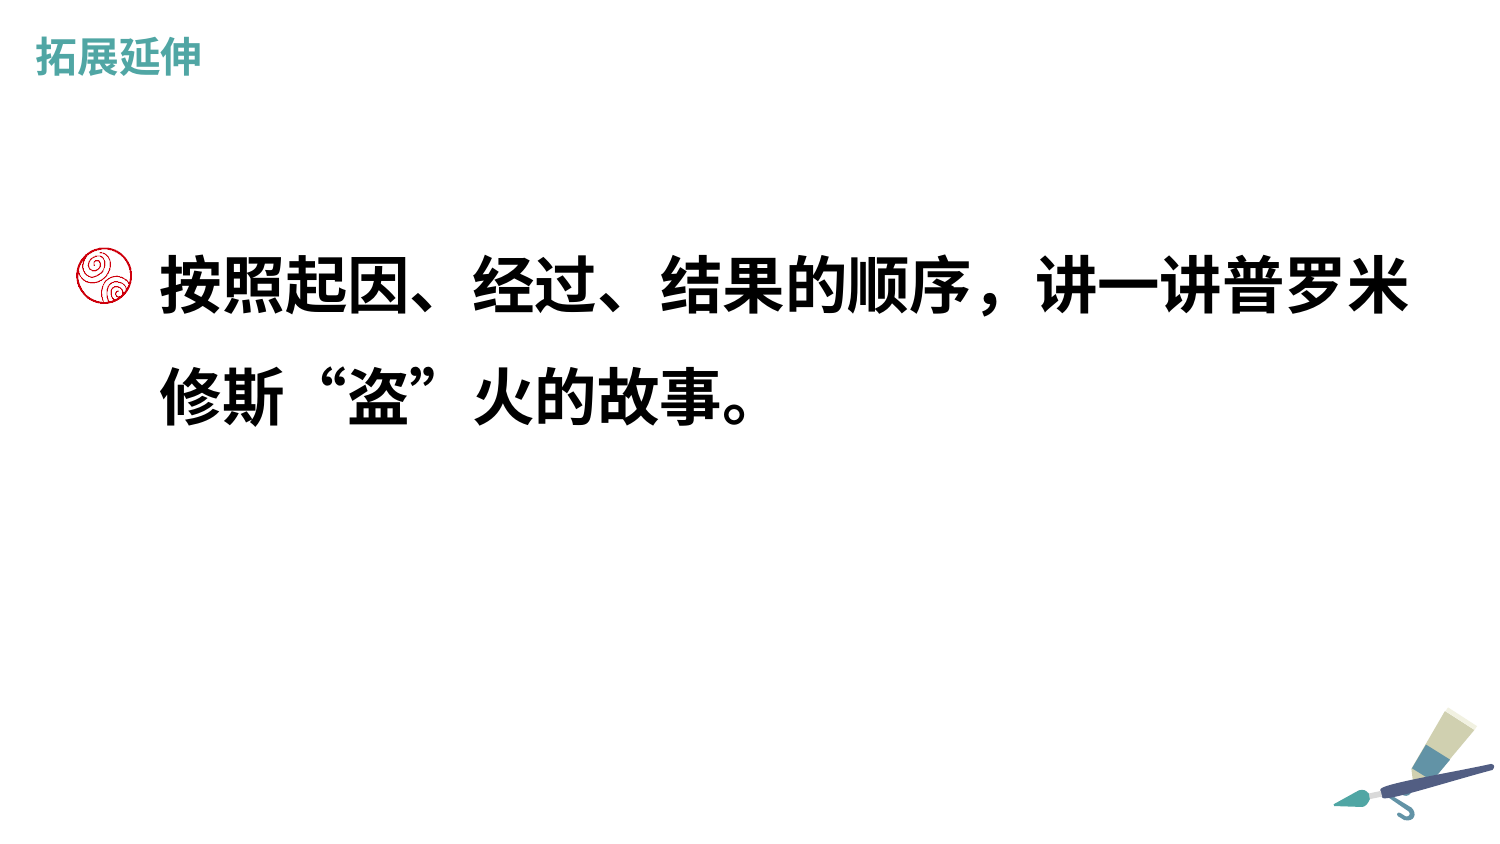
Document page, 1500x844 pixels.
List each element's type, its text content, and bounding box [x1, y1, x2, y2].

text_box 按照起因、经过、结果的顺序，讲一讲普罗米修斯“盗”火的故事。 [148, 202, 1435, 439]
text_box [1358, 708, 1481, 844]
picture [74, 247, 133, 306]
text_box 拓展延伸 [24, 25, 261, 87]
